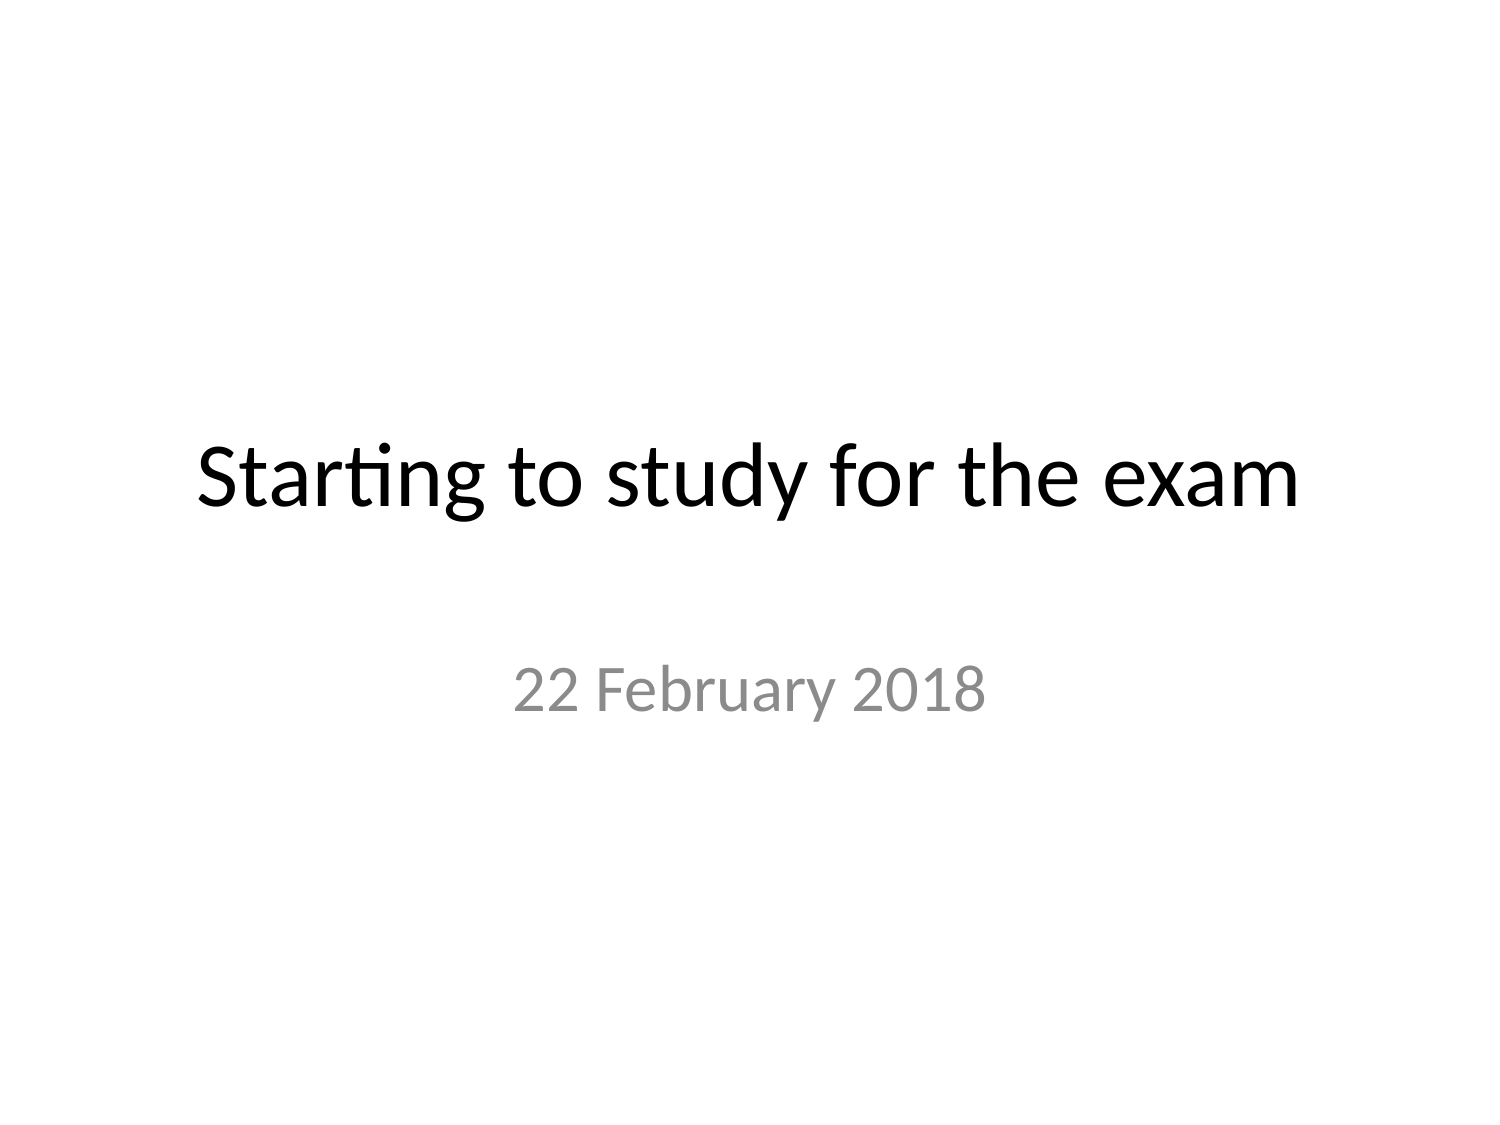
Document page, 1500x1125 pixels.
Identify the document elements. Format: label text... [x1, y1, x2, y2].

title Starting to study for the exam [112, 349, 1388, 591]
subtitle 22 February 2018 [225, 637, 1275, 925]
